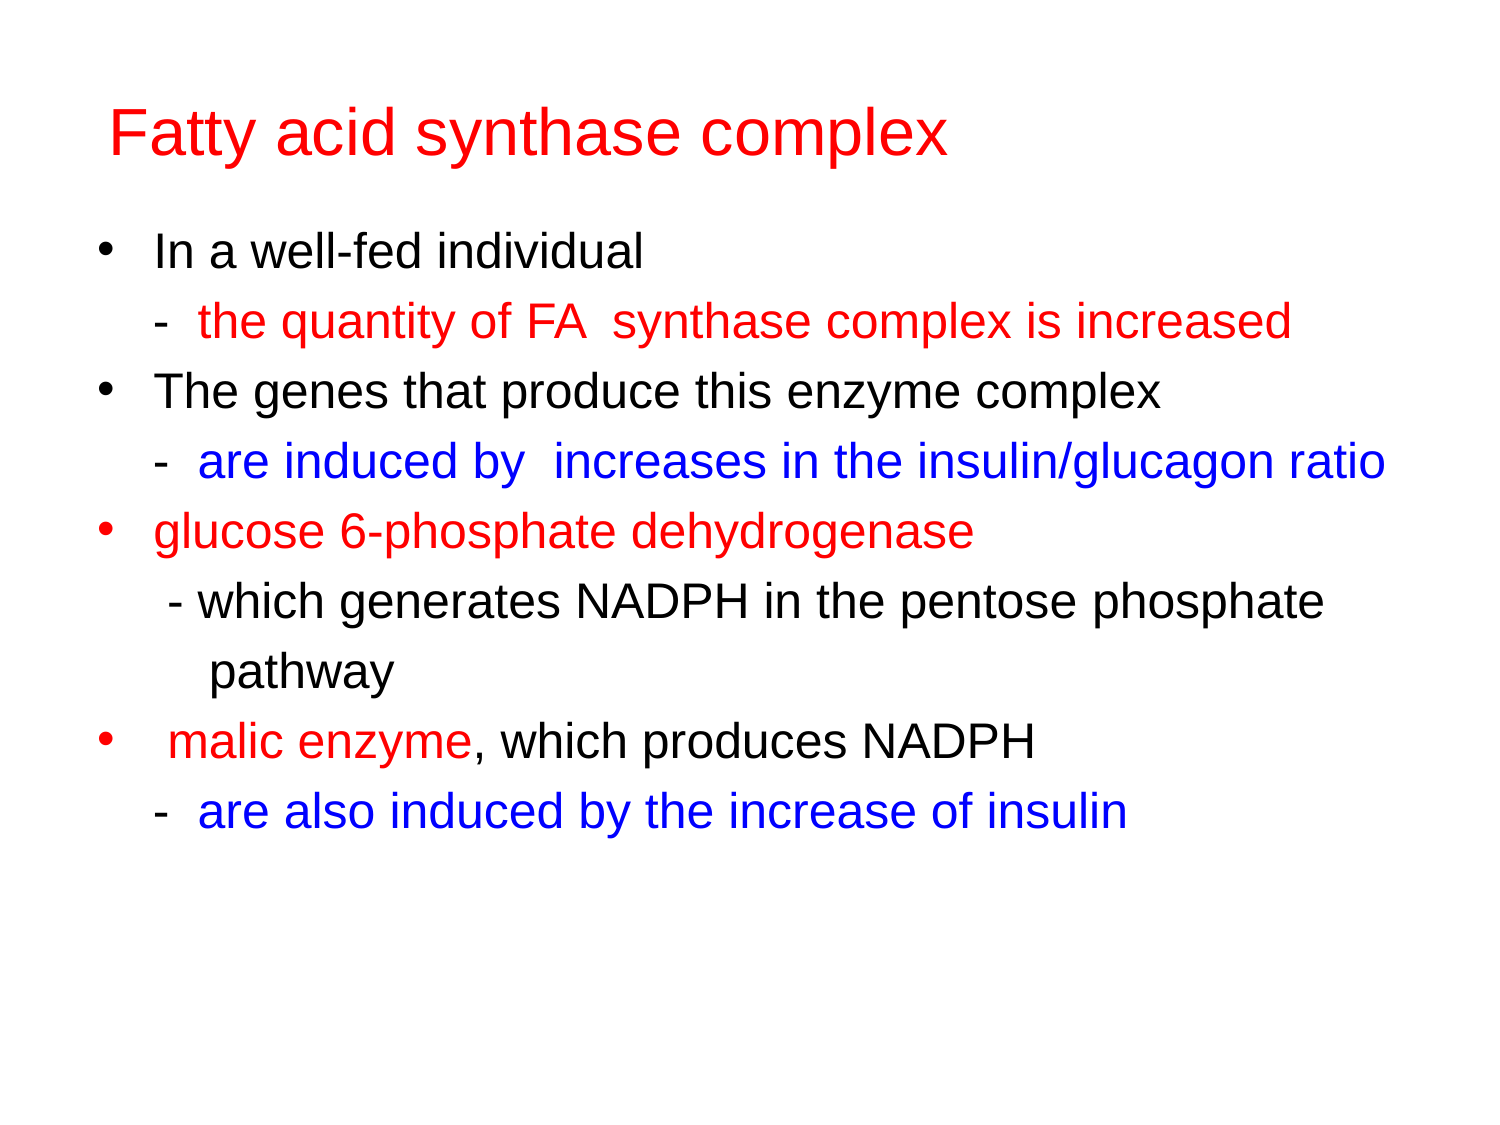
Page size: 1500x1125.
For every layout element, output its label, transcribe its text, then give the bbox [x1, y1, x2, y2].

title Fatty acid synthase complex [93, 35, 1444, 223]
list In a well-fed individual - the quantity of FA synthase complex is increased The genes that produce this enzyme complex - are induced by increases in the insulin/glucagon ratio glucose 6-phosphate dehydrogenase - which generates NADPH in the pentose phosphate pathway malic enzyme, which produces NADPH - are also induced by the increase of insulin [82, 210, 1432, 954]
